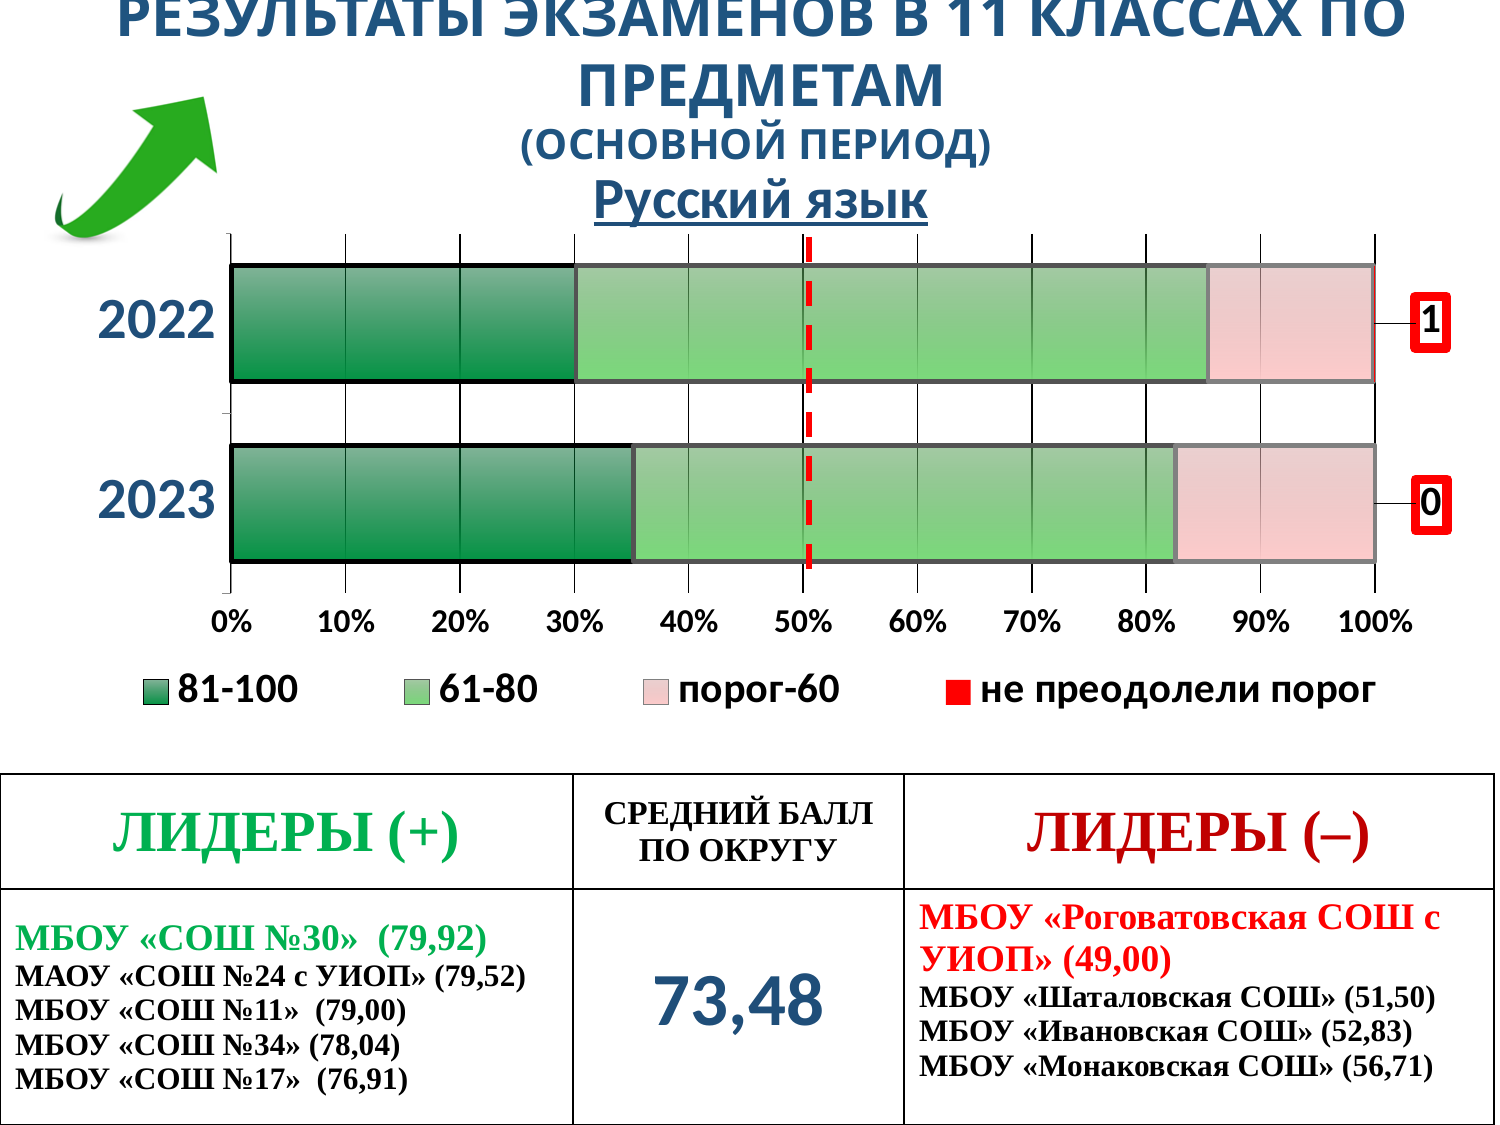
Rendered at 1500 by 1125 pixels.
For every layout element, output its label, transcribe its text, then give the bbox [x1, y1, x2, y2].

text_box 7 [1495, 1067, 1500, 1125]
picture [27, 89, 226, 256]
table_cell МБОУ «СОШ №30» (79,92) МАОУ «СОШ №24 с УИОП» (79,52) МБОУ «СОШ №11» (79,00) МБОУ «СОШ №34» (78,04) МБОУ «СОШ №17» (76,91) [1, 890, 572, 1124]
table_header ЛИДЕРЫ (+) [1, 775, 572, 888]
table_header СРЕДНИЙ БАЛЛ ПО ОКРУГУ [574, 775, 903, 888]
text_box РЕЗУЛЬТАТЫ ЭКЗАМЕНОВ В 11 КЛАССАХ ПО ПРЕДМЕТАМ (ОСНОВНОЙ ПЕРИОД) [23, 22, 1500, 124]
chart [27, 137, 1495, 736]
table_header ЛИДЕРЫ (–) [905, 775, 1493, 888]
table_cell 73,48 [574, 890, 903, 1124]
table_cell МБОУ «Роговатовская СОШ с УИОП» (49,00) МБОУ «Шаталовская СОШ» (51,50) МБОУ «Ивановская СОШ» (52,83) МБОУ «Монаковская СОШ» (56,71) [905, 890, 1493, 1124]
